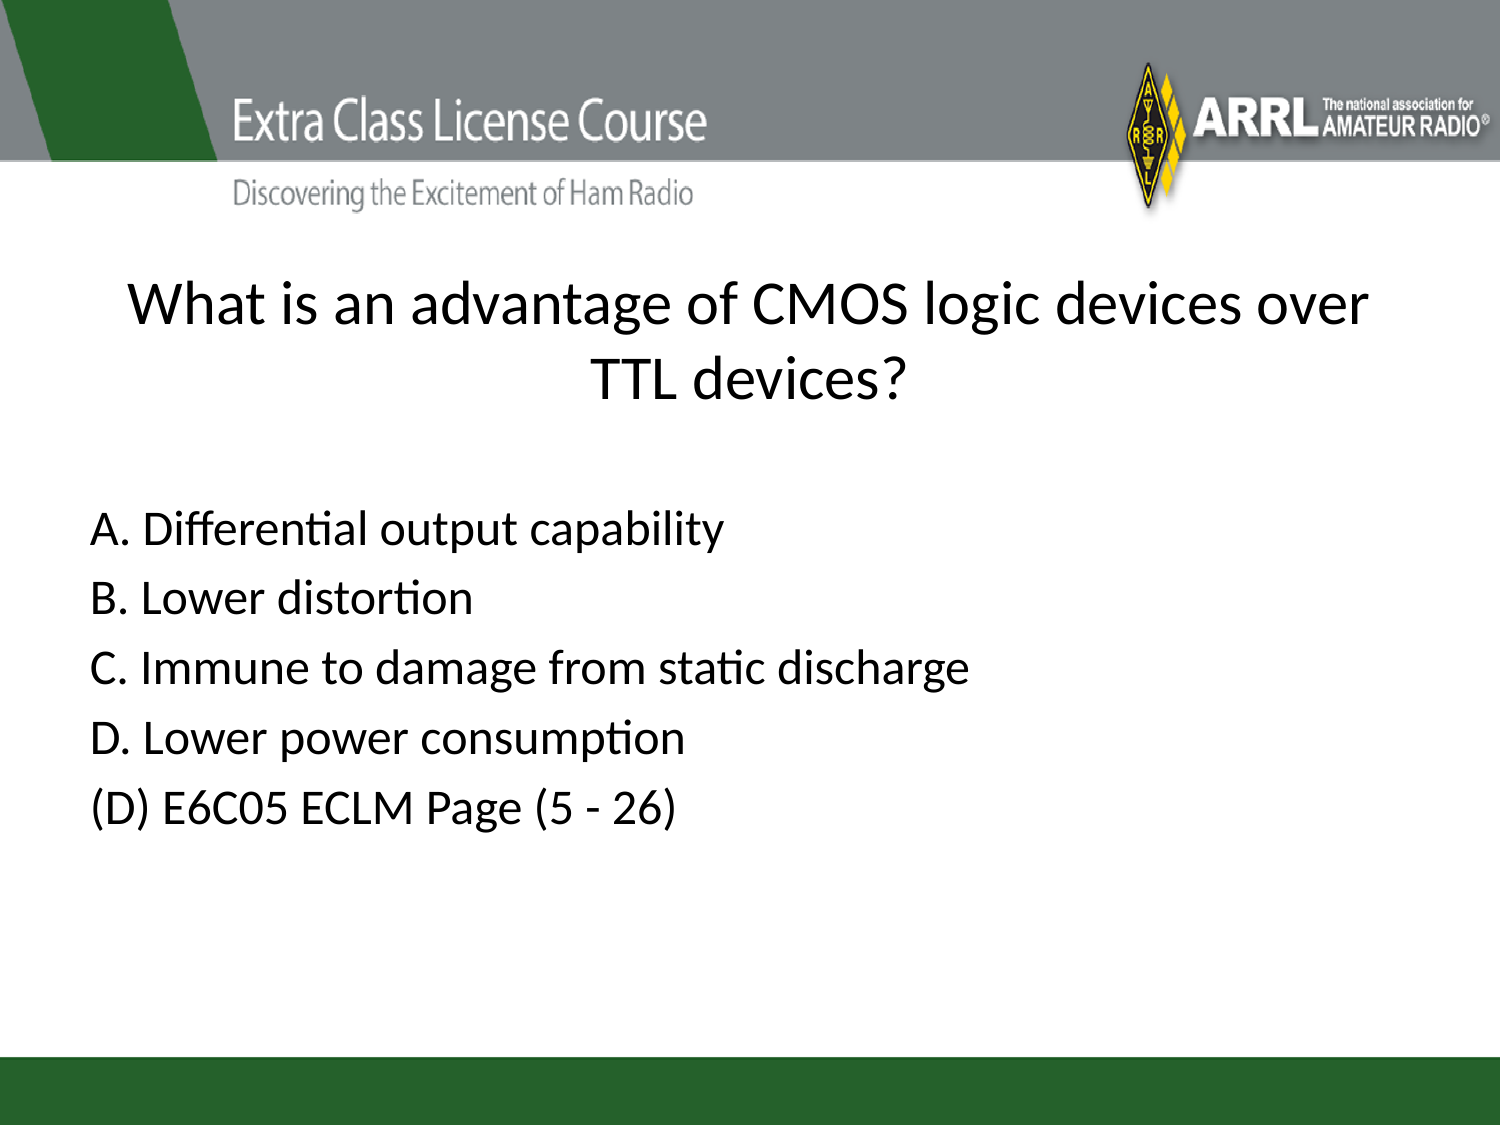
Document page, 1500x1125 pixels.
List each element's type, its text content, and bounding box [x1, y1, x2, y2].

title What is an advantage of CMOS logic devices over TTL devices? [75, 254, 1425, 435]
list A. Differential output capability B. Lower distortion C. Immune to damage from static discharge D. Lower power consumption (D) E6C05 ECLM Page (5 - 26) [75, 487, 1425, 1005]
picture [0, 0, 1500, 1125]
